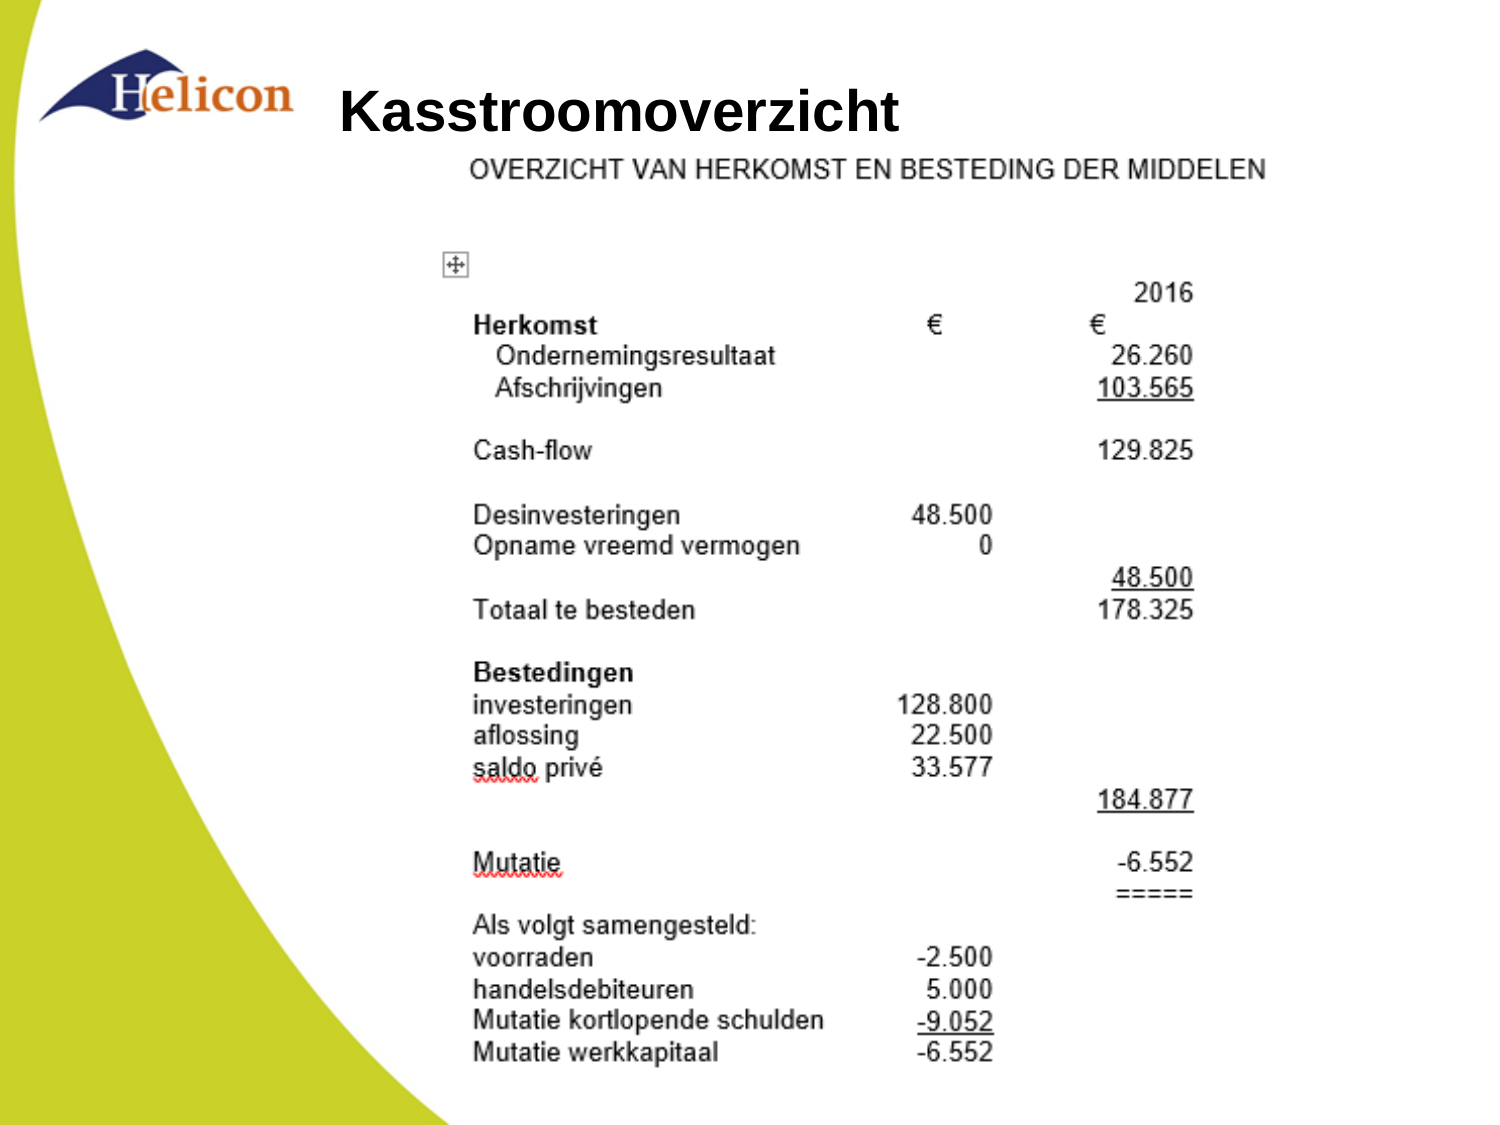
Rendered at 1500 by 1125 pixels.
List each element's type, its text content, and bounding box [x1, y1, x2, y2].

title Kasstroomoverzicht [324, 54, 1415, 161]
picture [0, 0, 1500, 1125]
